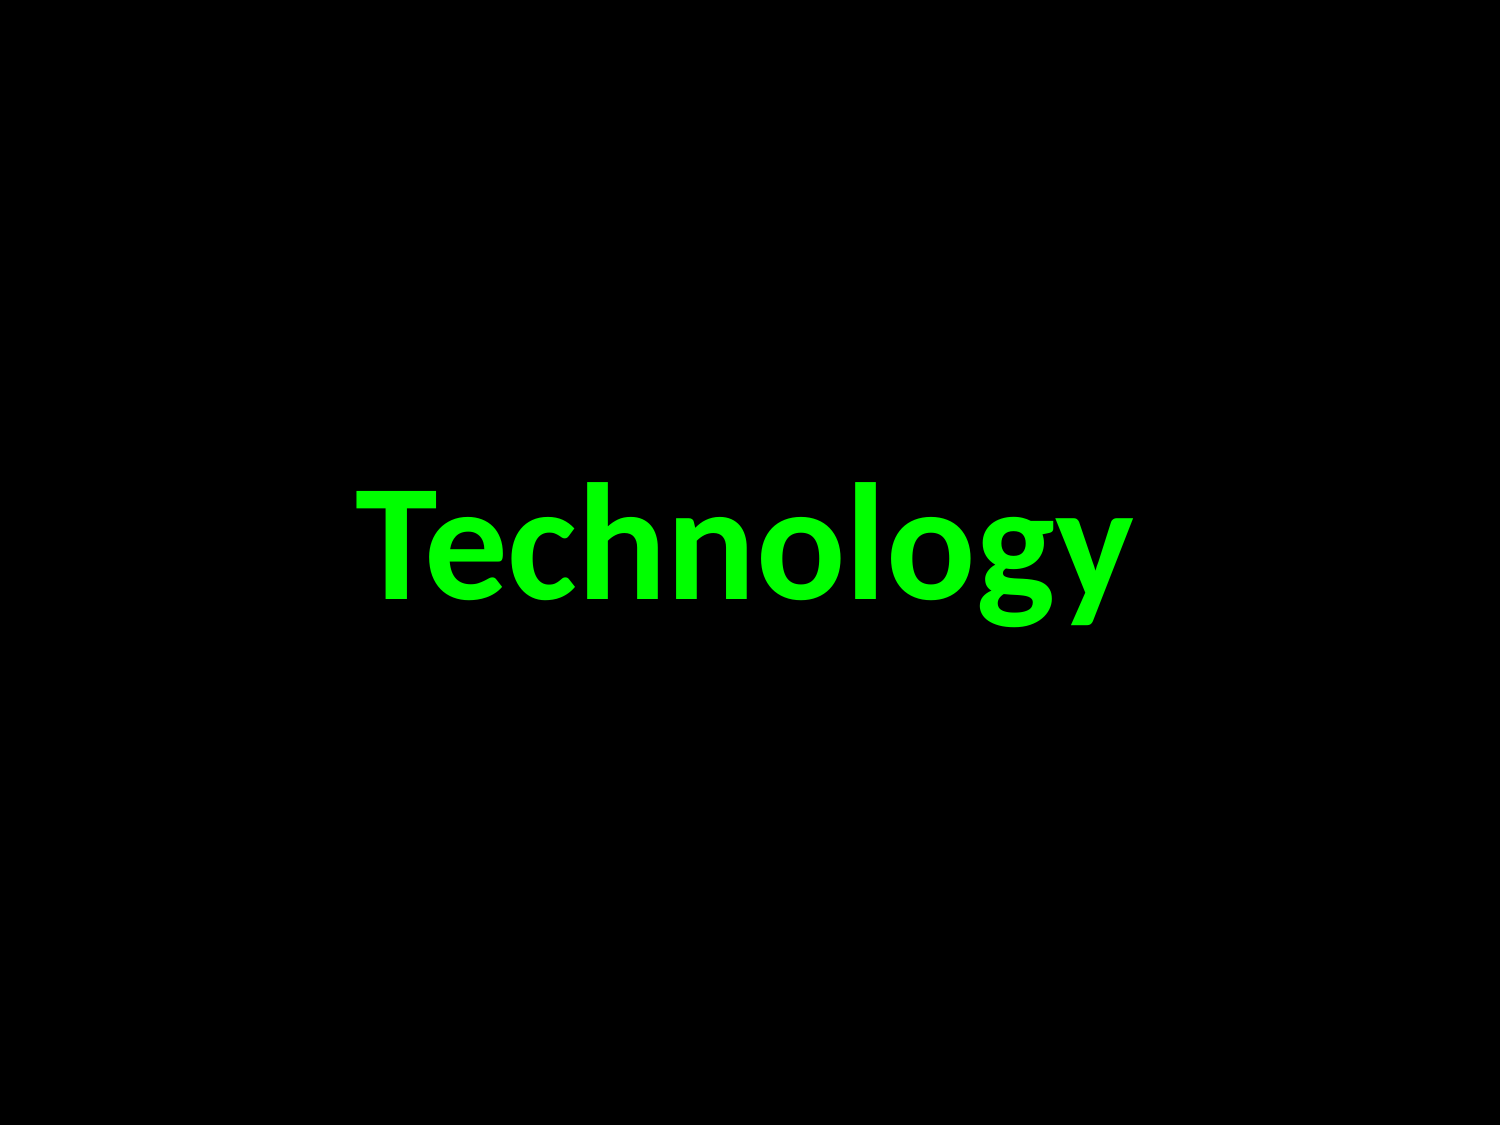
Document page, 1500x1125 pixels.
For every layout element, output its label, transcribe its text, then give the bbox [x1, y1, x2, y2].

text_box Technology [340, 424, 1151, 640]
